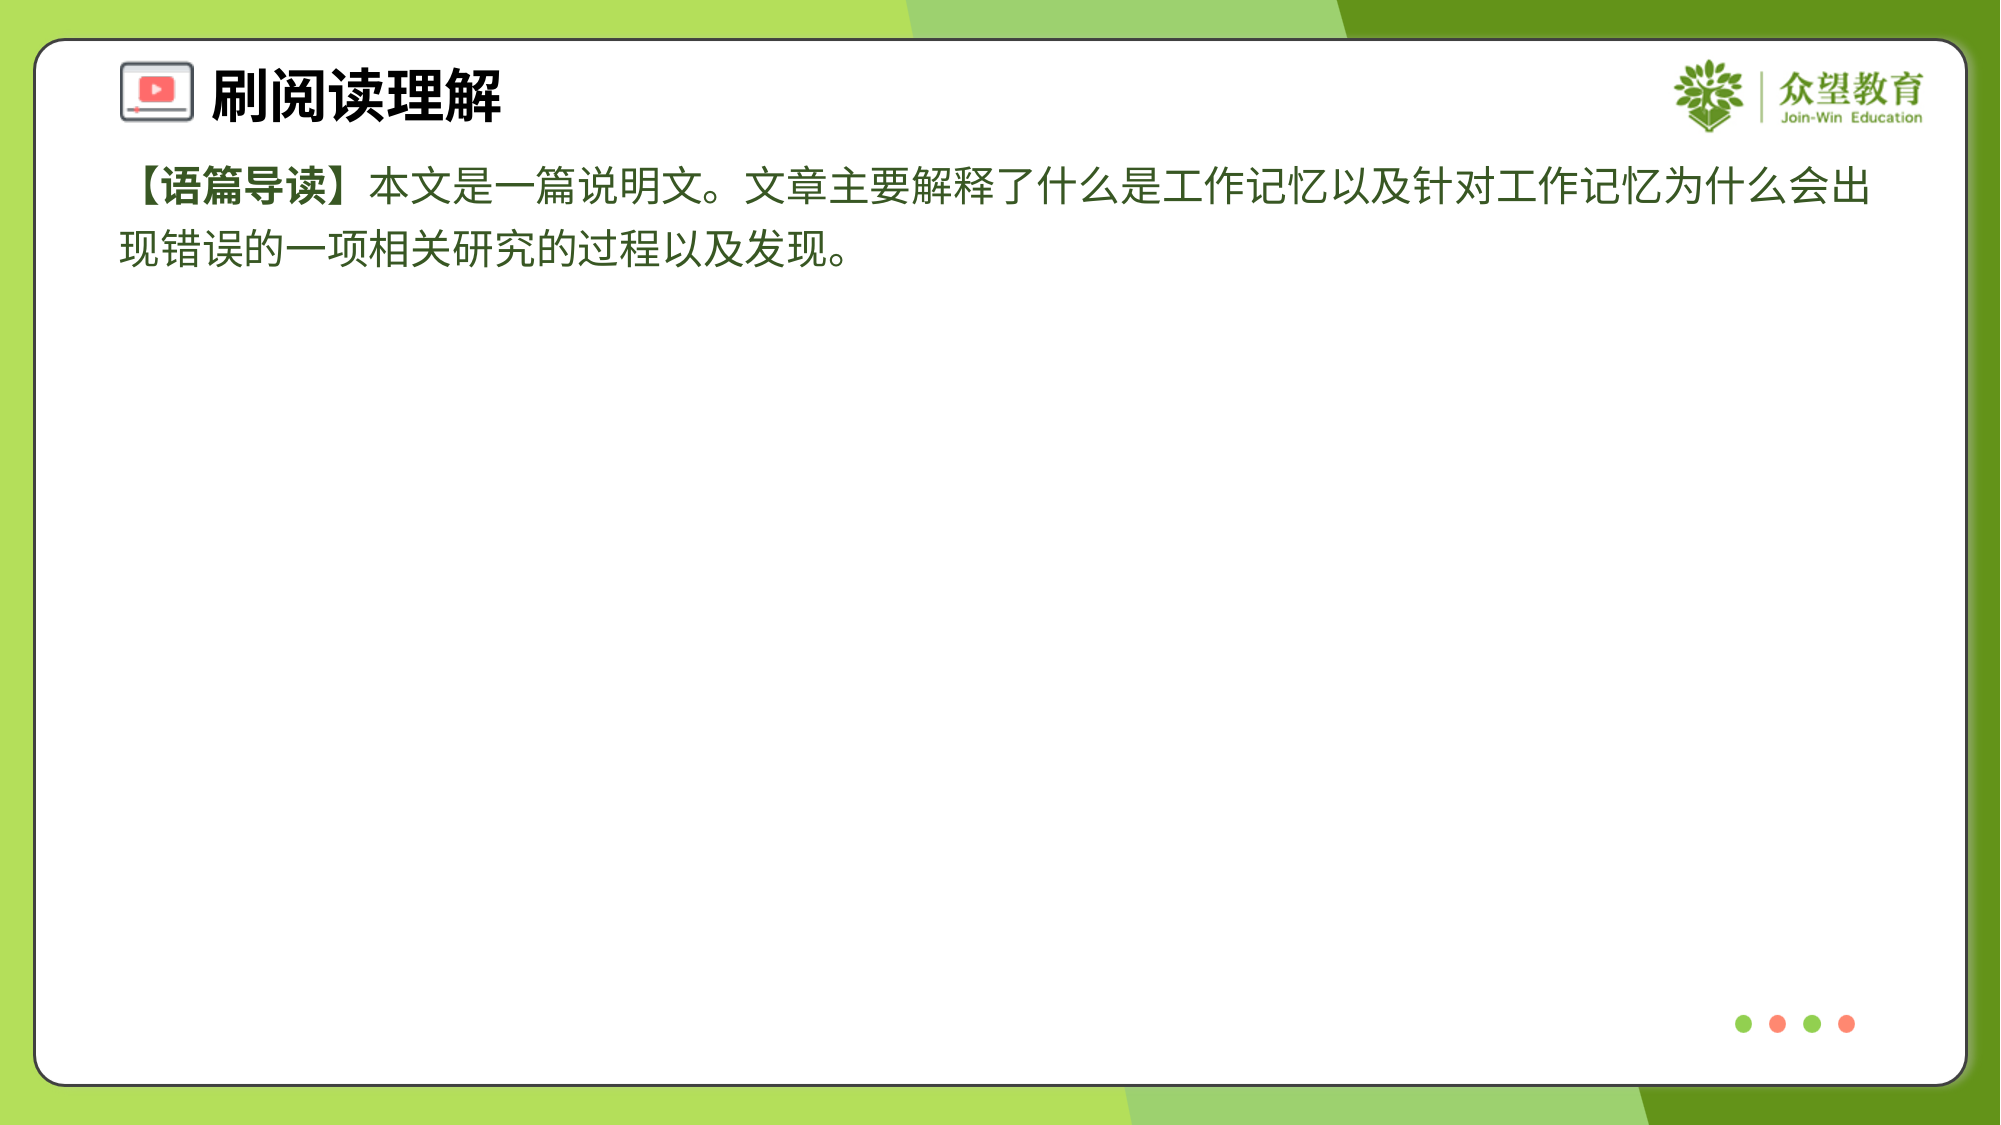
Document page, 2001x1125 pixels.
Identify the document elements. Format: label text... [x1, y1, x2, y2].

picture [0, 0, 2000, 1125]
text_box 【语篇导读】本文是一篇说明文。文章主要解释了什么是工作记忆以及针对工作记忆为什么会出现错误的一项相关研究的过程以及发现。 [118, 147, 1883, 268]
